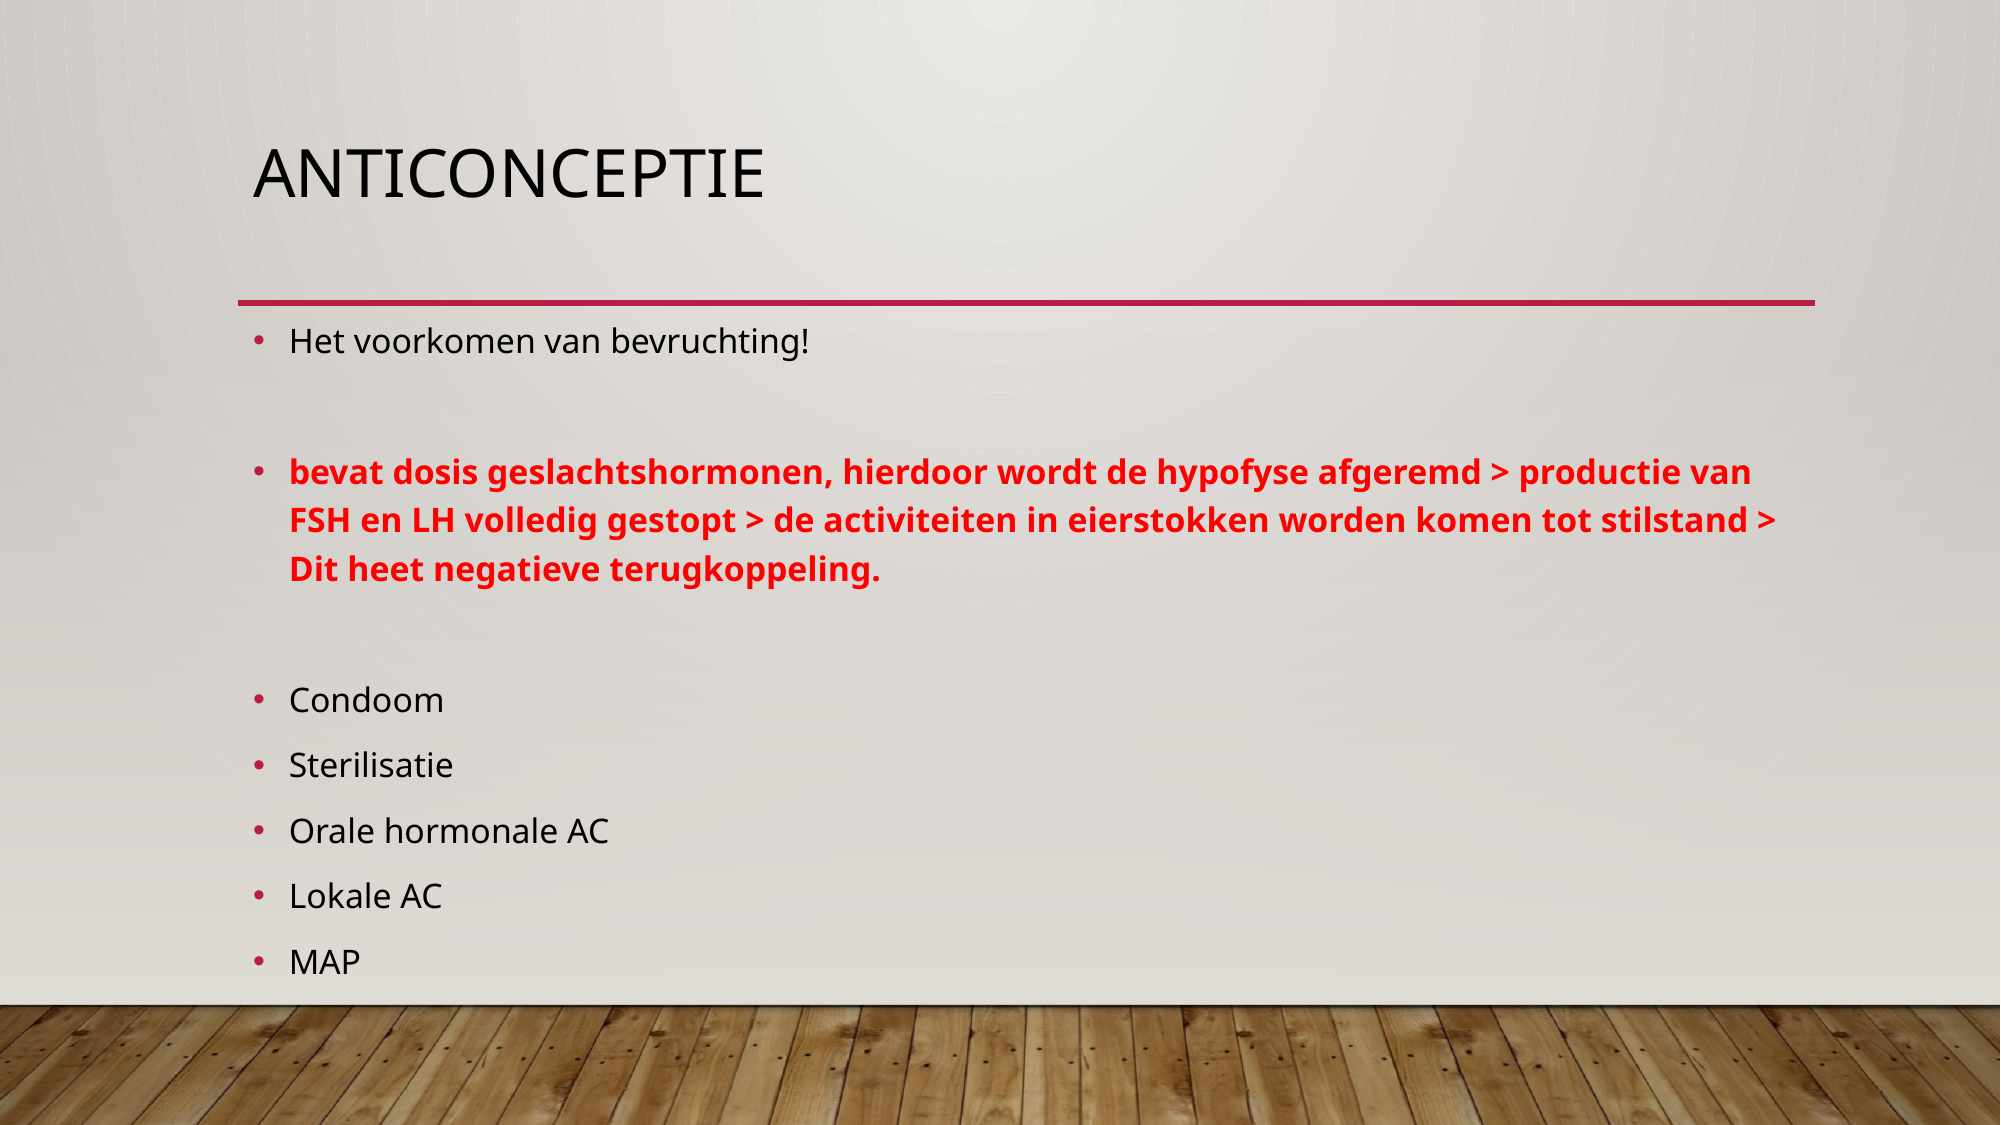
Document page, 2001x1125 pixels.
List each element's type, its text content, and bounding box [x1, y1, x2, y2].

picture [0, 1005, 2000, 1125]
title Anticonceptie [238, 131, 1814, 304]
list Het voorkomen van bevruchting! bevat dosis geslachtshormonen, hierdoor wordt de hypofyse afgeremd > productie van FSH en LH volledig gestopt > de activiteiten in eierstokken worden komen tot stilstand > Dit heet negatieve terugkoppeling. Condoom Sterilisatie Orale hormonale AC Lokale AC MAP [238, 304, 1814, 993]
